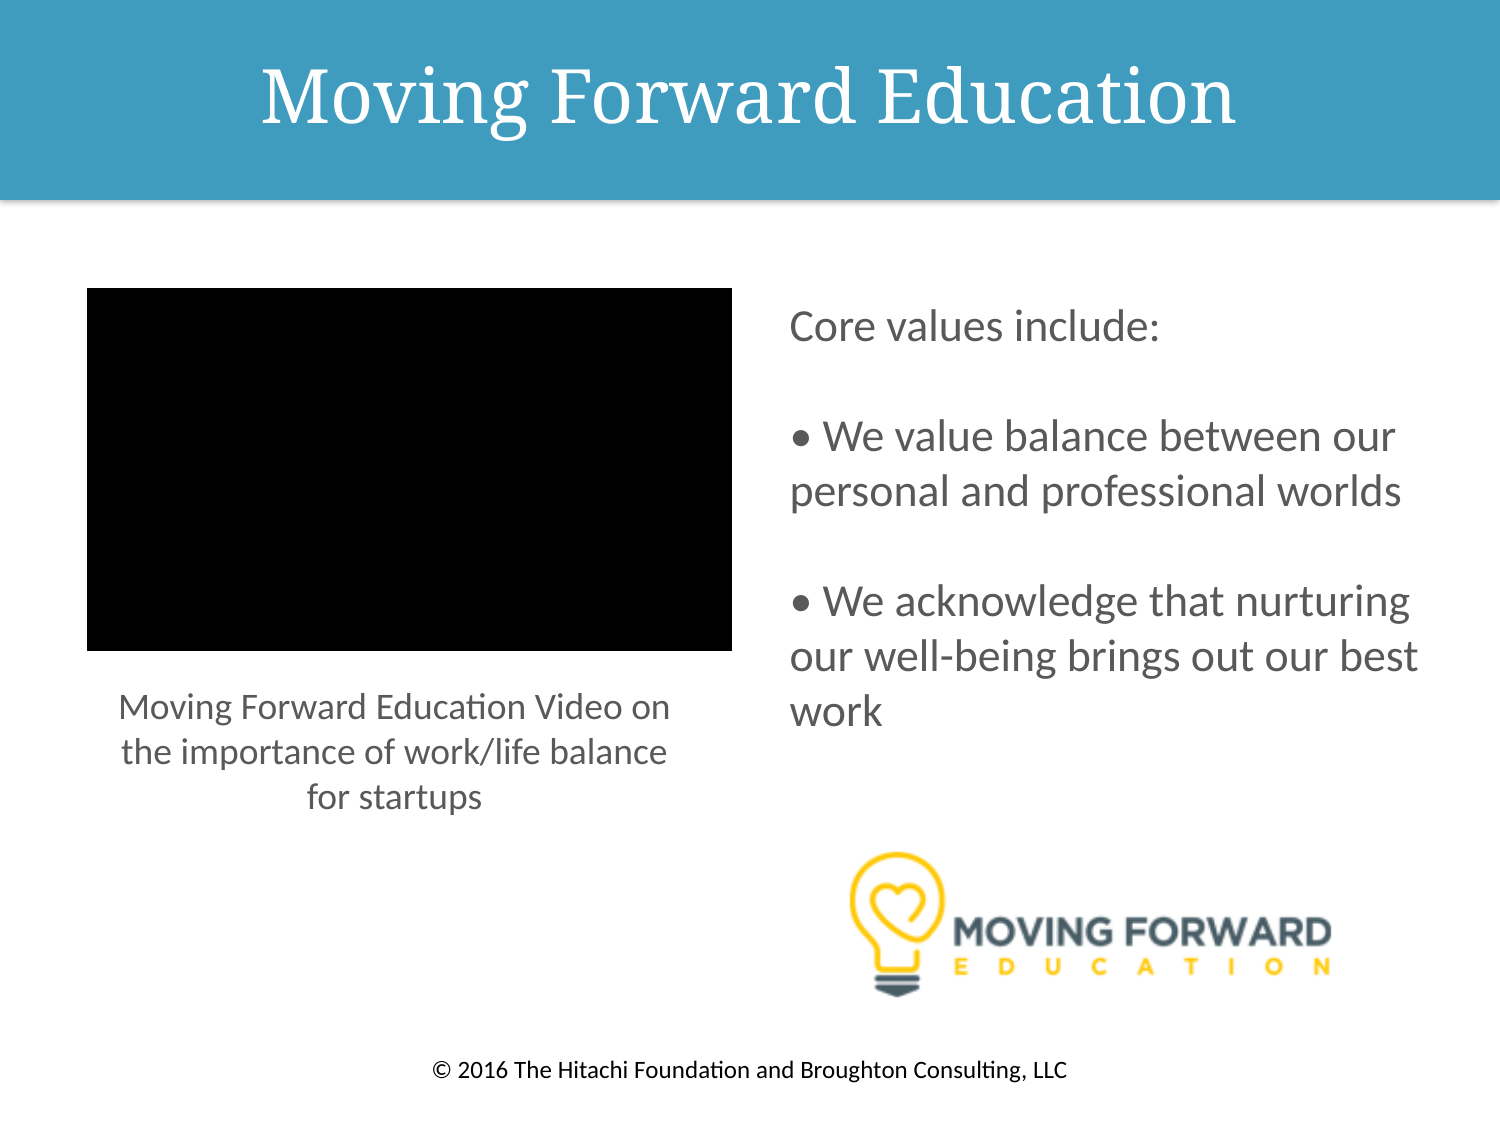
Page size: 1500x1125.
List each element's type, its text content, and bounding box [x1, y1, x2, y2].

text_box Moving Forward Education Video on the importance of work/life balance for startups [99, 674, 690, 825]
picture [846, 850, 1338, 1001]
title Moving Forward Education [112, 24, 1388, 163]
text_box Core values include: • We value balance between our personal and professional worlds • We acknowledge that nurturing our well-being brings out our best work [774, 288, 1450, 743]
picture [87, 287, 733, 651]
